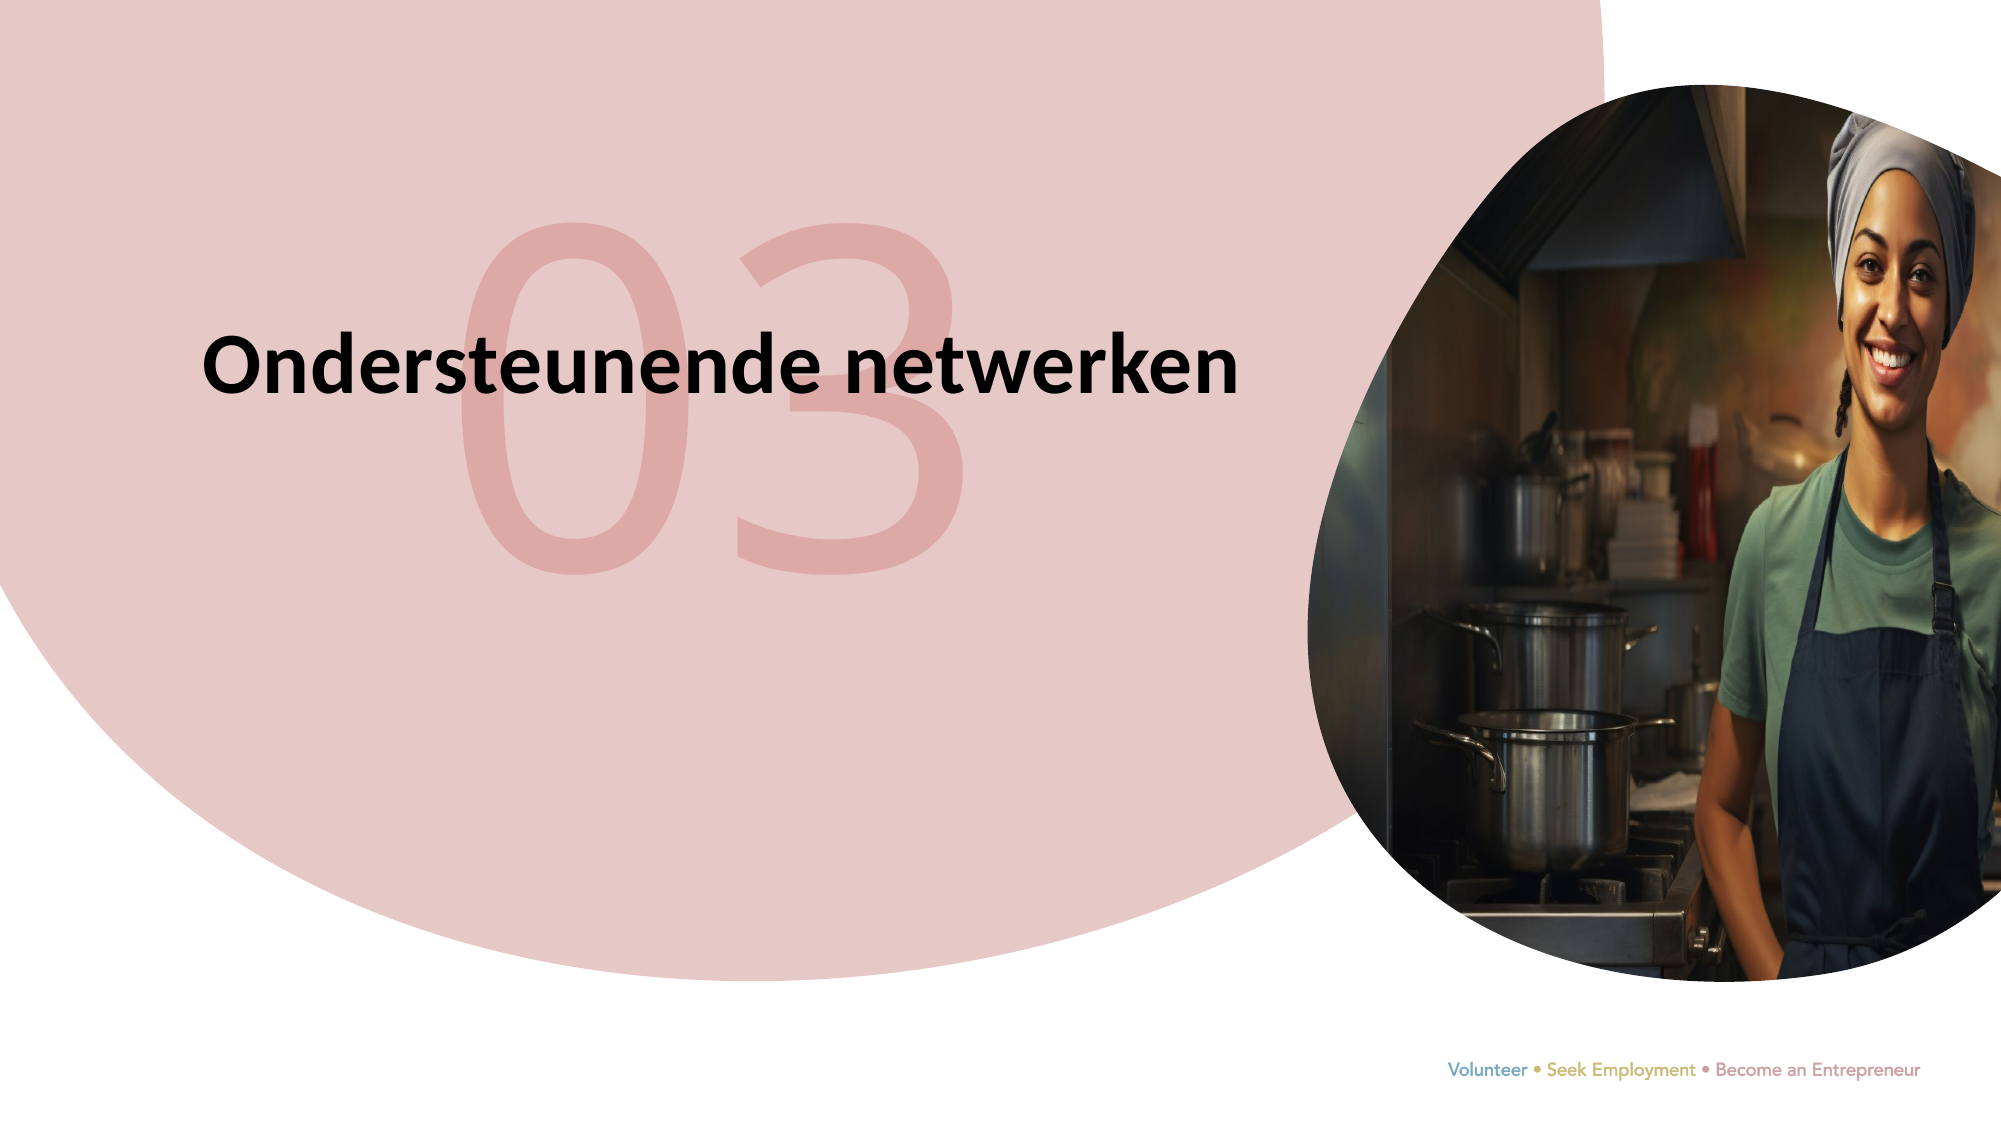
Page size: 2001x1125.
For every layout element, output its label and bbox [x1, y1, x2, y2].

text_box [0, 0, 1606, 1027]
text_box [1418, 1046, 1971, 1103]
picture [1307, 84, 2001, 982]
